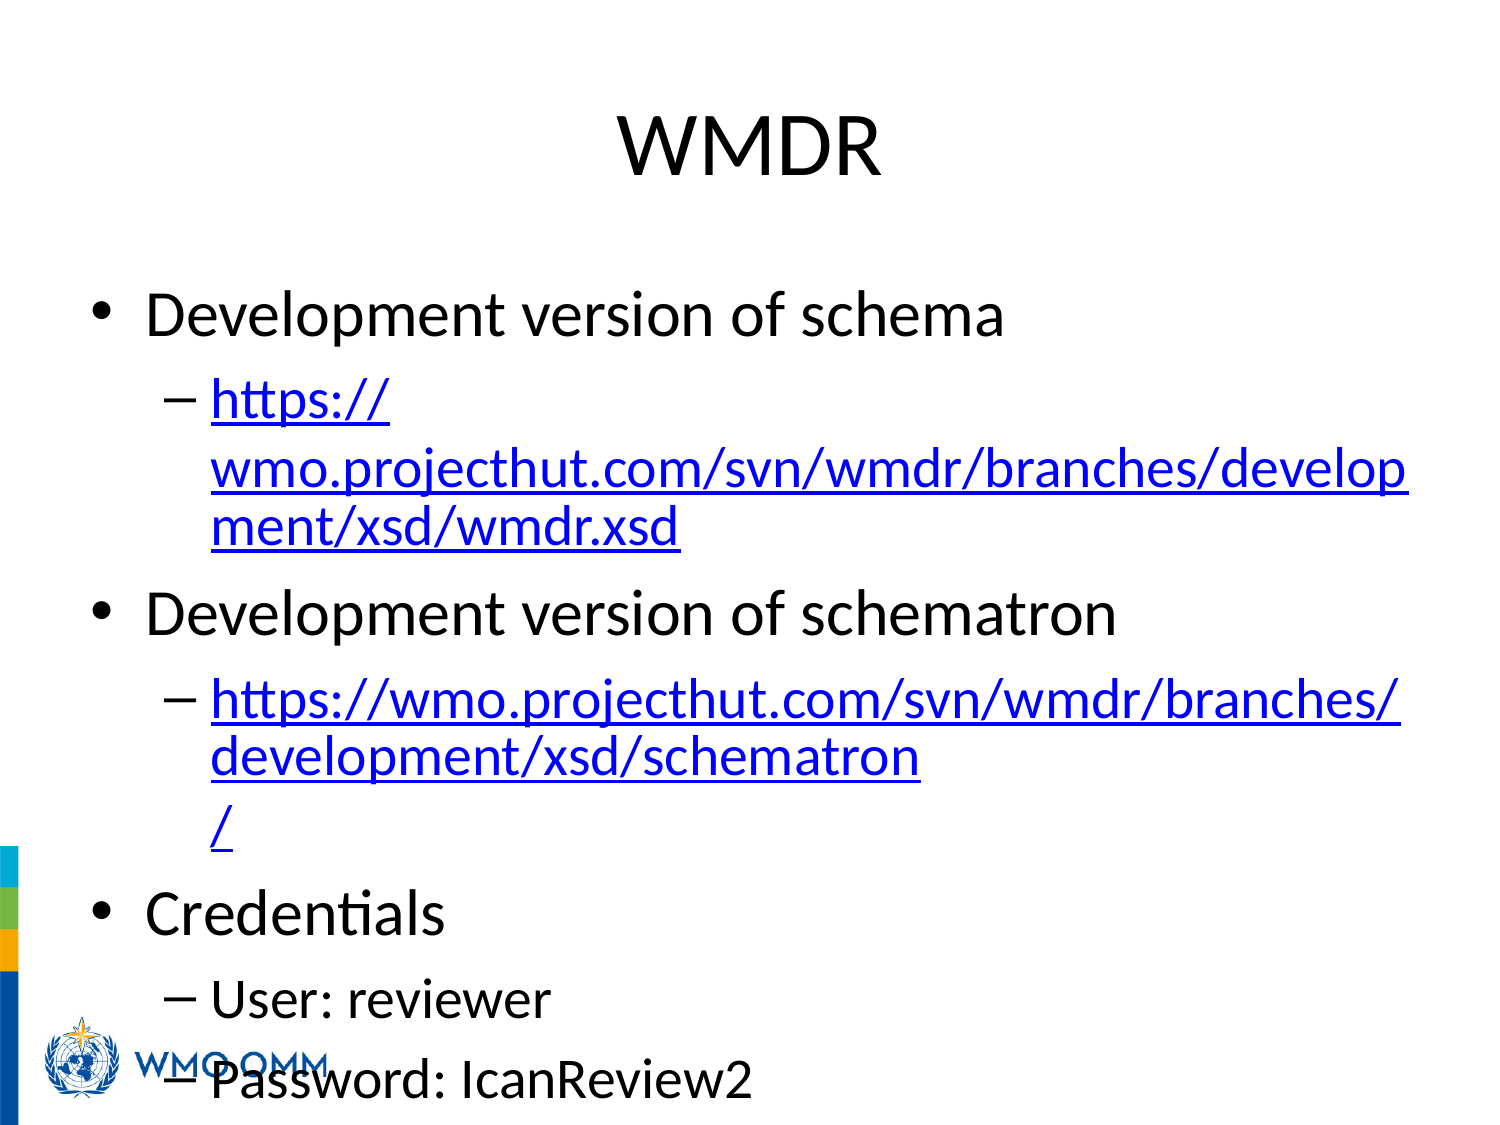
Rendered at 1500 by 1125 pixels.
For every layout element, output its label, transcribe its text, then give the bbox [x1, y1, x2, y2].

list Development version of schema https://wmo.projecthut.com/svn/wmdr/branches/development/xsd/wmdr.xsd Development version of schematron https://wmo.projecthut.com/svn/wmdr/branches/development/xsd/schematron/ Credentials User: reviewer Password: IcanReview2 [75, 262, 1425, 1005]
picture [0, 845, 327, 1125]
title WMDR [75, 45, 1425, 233]
